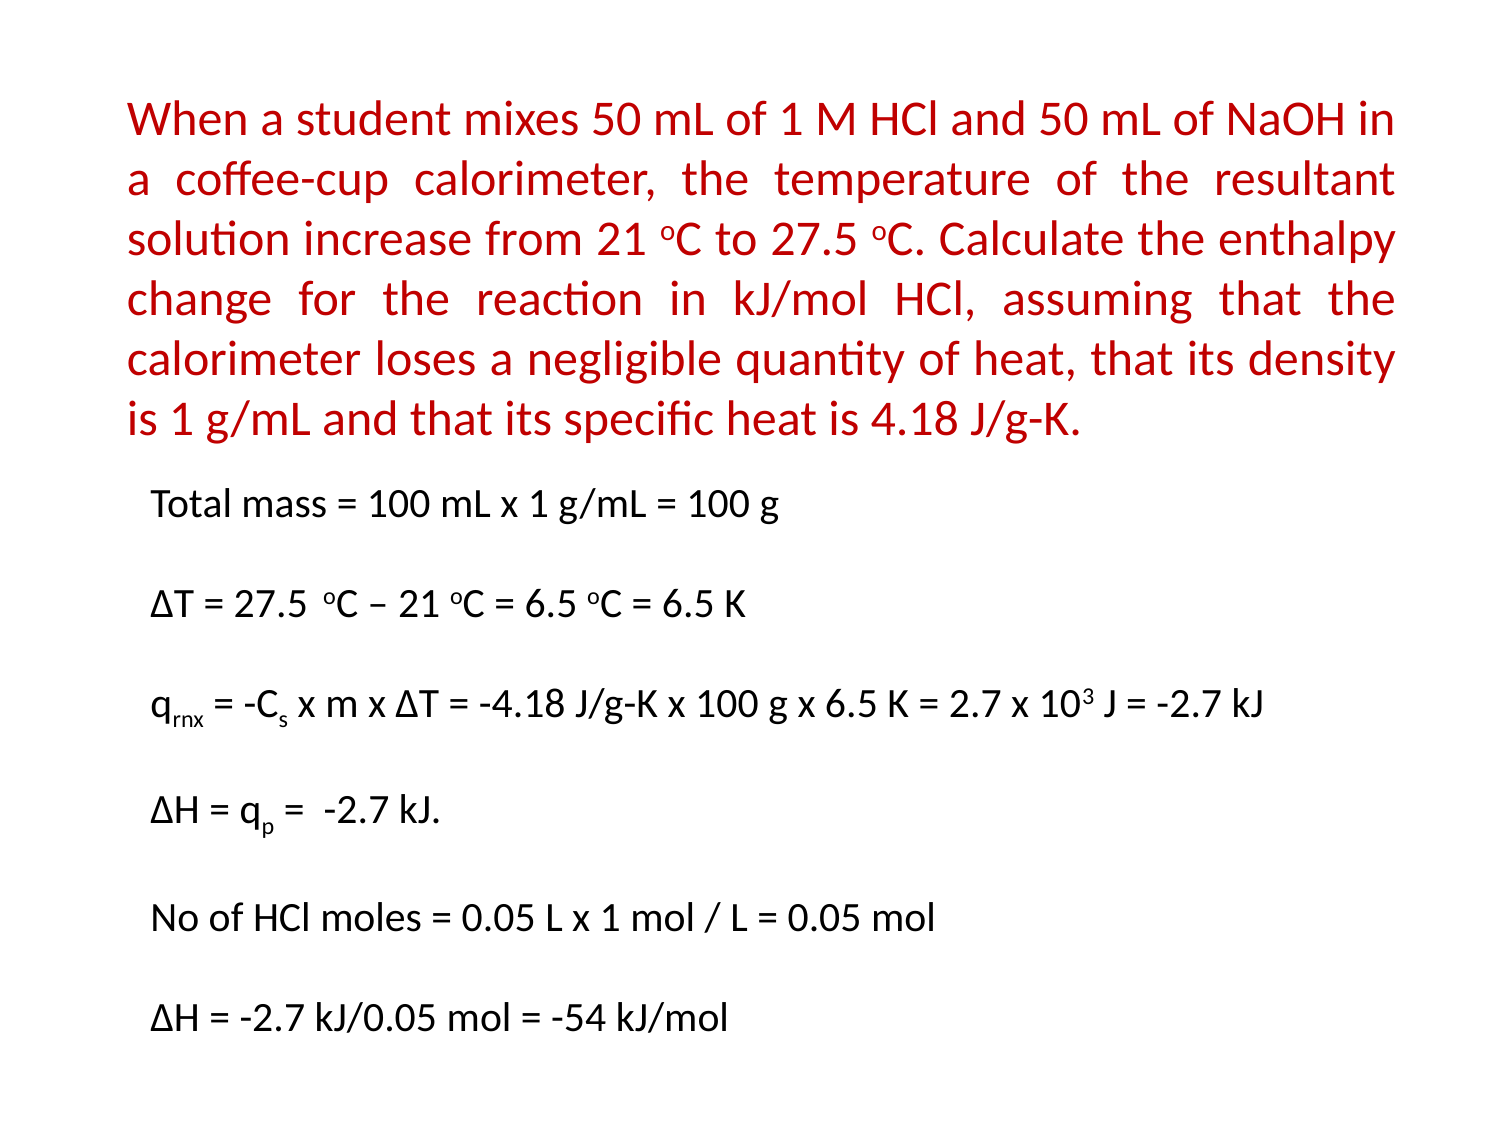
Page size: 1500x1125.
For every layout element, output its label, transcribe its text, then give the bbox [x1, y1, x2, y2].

text_box When a student mixes 50 mL of 1 M HCl and 50 mL of NaOH in a coffee-cup calorimeter, the temperature of the resultant solution increase from 21 oC to 27.5 oC. Calculate the enthalpy change for the reaction in kJ/mol HCl, assuming that the calorimeter loses a negligible quantity of heat, that its density is 1 g/mL and that its specific heat is 4.18 J/g-K. [112, 78, 1412, 453]
text_box Total mass = 100 mL x 1 g/mL = 100 g ΔT = 27.5 oC – 21 oC = 6.5 oC = 6.5 K qrnx = -Cs x m x ΔT = -4.18 J/g-K x 100 g x 6.5 K = 2.7 x 103 J = -2.7 kJ ΔH = qp = -2.7 kJ. No of HCl moles = 0.05 L x 1 mol / L = 0.05 mol ΔH = -2.7 kJ/0.05 mol = -54 kJ/mol [135, 468, 1341, 1047]
